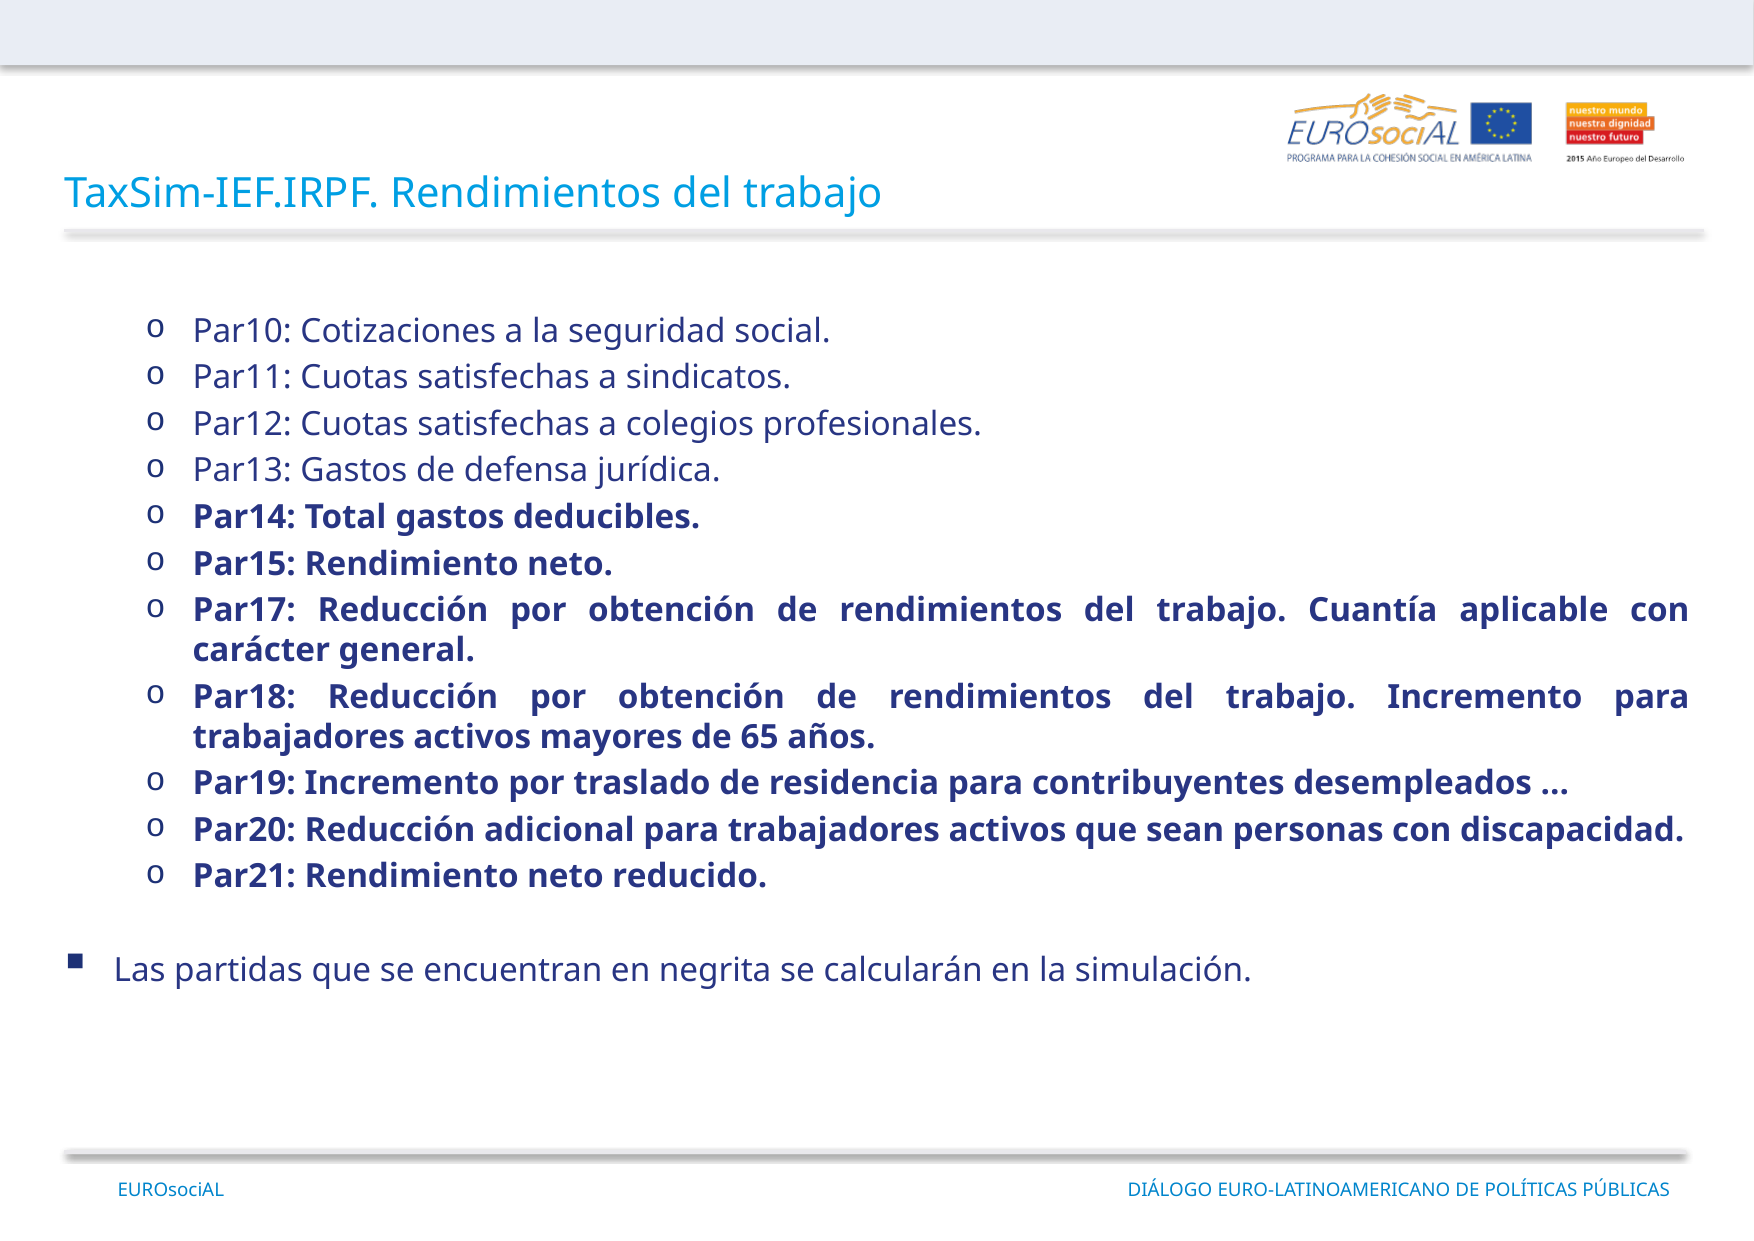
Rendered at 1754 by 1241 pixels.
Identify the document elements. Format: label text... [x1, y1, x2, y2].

picture [1278, 88, 1692, 173]
text_box Par10: Cotizaciones a la seguridad social. Par11: Cuotas satisfechas a sindicatos. Par12: Cuotas satisfechas a colegios profesionales. Par13: Gastos de defensa jurídica. Par14: Total gastos deducibles. Par15: Rendimiento neto. Par17: Reducción por obtención de rendimientos del trabajo. Cuantía aplicable con carácter general. Par18: Reducción por obtención de rendimientos del trabajo. Incremento para trabajadores activos mayores de 65 años. Par19: Incremento por traslado de residencia para contribuyentes desempleados … Par20: Reducción adicional para trabajadores activos que sean personas con discapacidad. Par21: Rendimiento neto reducido. Las partidas que se encuentran en negrita se calcularán en la simulación. [64, 289, 1692, 1140]
text_box TaxSim-IEF.IRPF. Rendimientos del trabajo [49, 158, 1628, 233]
